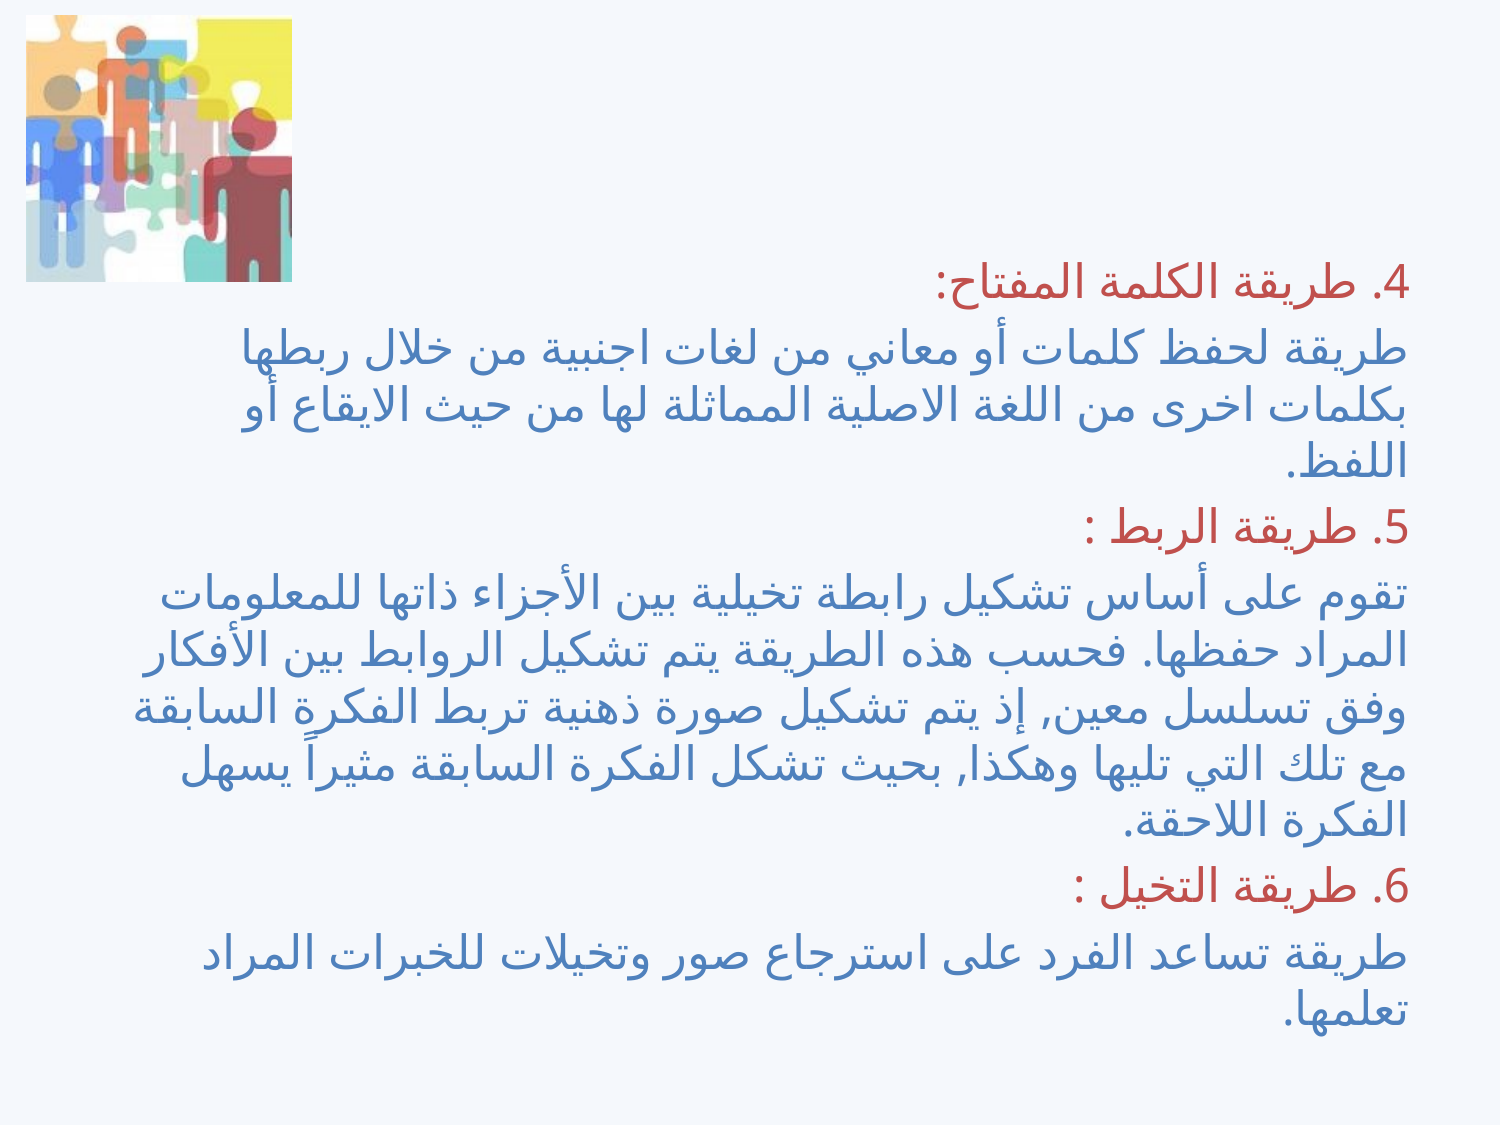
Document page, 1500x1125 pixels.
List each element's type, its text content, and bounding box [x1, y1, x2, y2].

list 4. طريقة الكلمة المفتاح: طريقة لحفظ كلمات أو معاني من لغات اجنبية من خلال ربطها بكلمات اخرى من اللغة الاصلية المماثلة لها من حيث الايقاع أو اللفظ. 5. طريقة الربط : تقوم على أساس تشكيل رابطة تخيلية بين الأجزاء ذاتها للمعلومات المراد حفظها. فحسب هذه الطريقة يتم تشكيل الروابط بين الأفكار وفق تسلسل معين, إذ يتم تشكيل صورة ذهنية تربط الفكرة السابقة مع تلك التي تليها وهكذا, بحيث تشكل الفكرة السابقة مثيراً يسهل الفكرة اللاحقة. 6. طريقة التخيل : طريقة تساعد الفرد على استرجاع صور وتخيلات للخبرات المراد تعلمها. [100, 243, 1425, 1047]
picture [25, 15, 292, 282]
